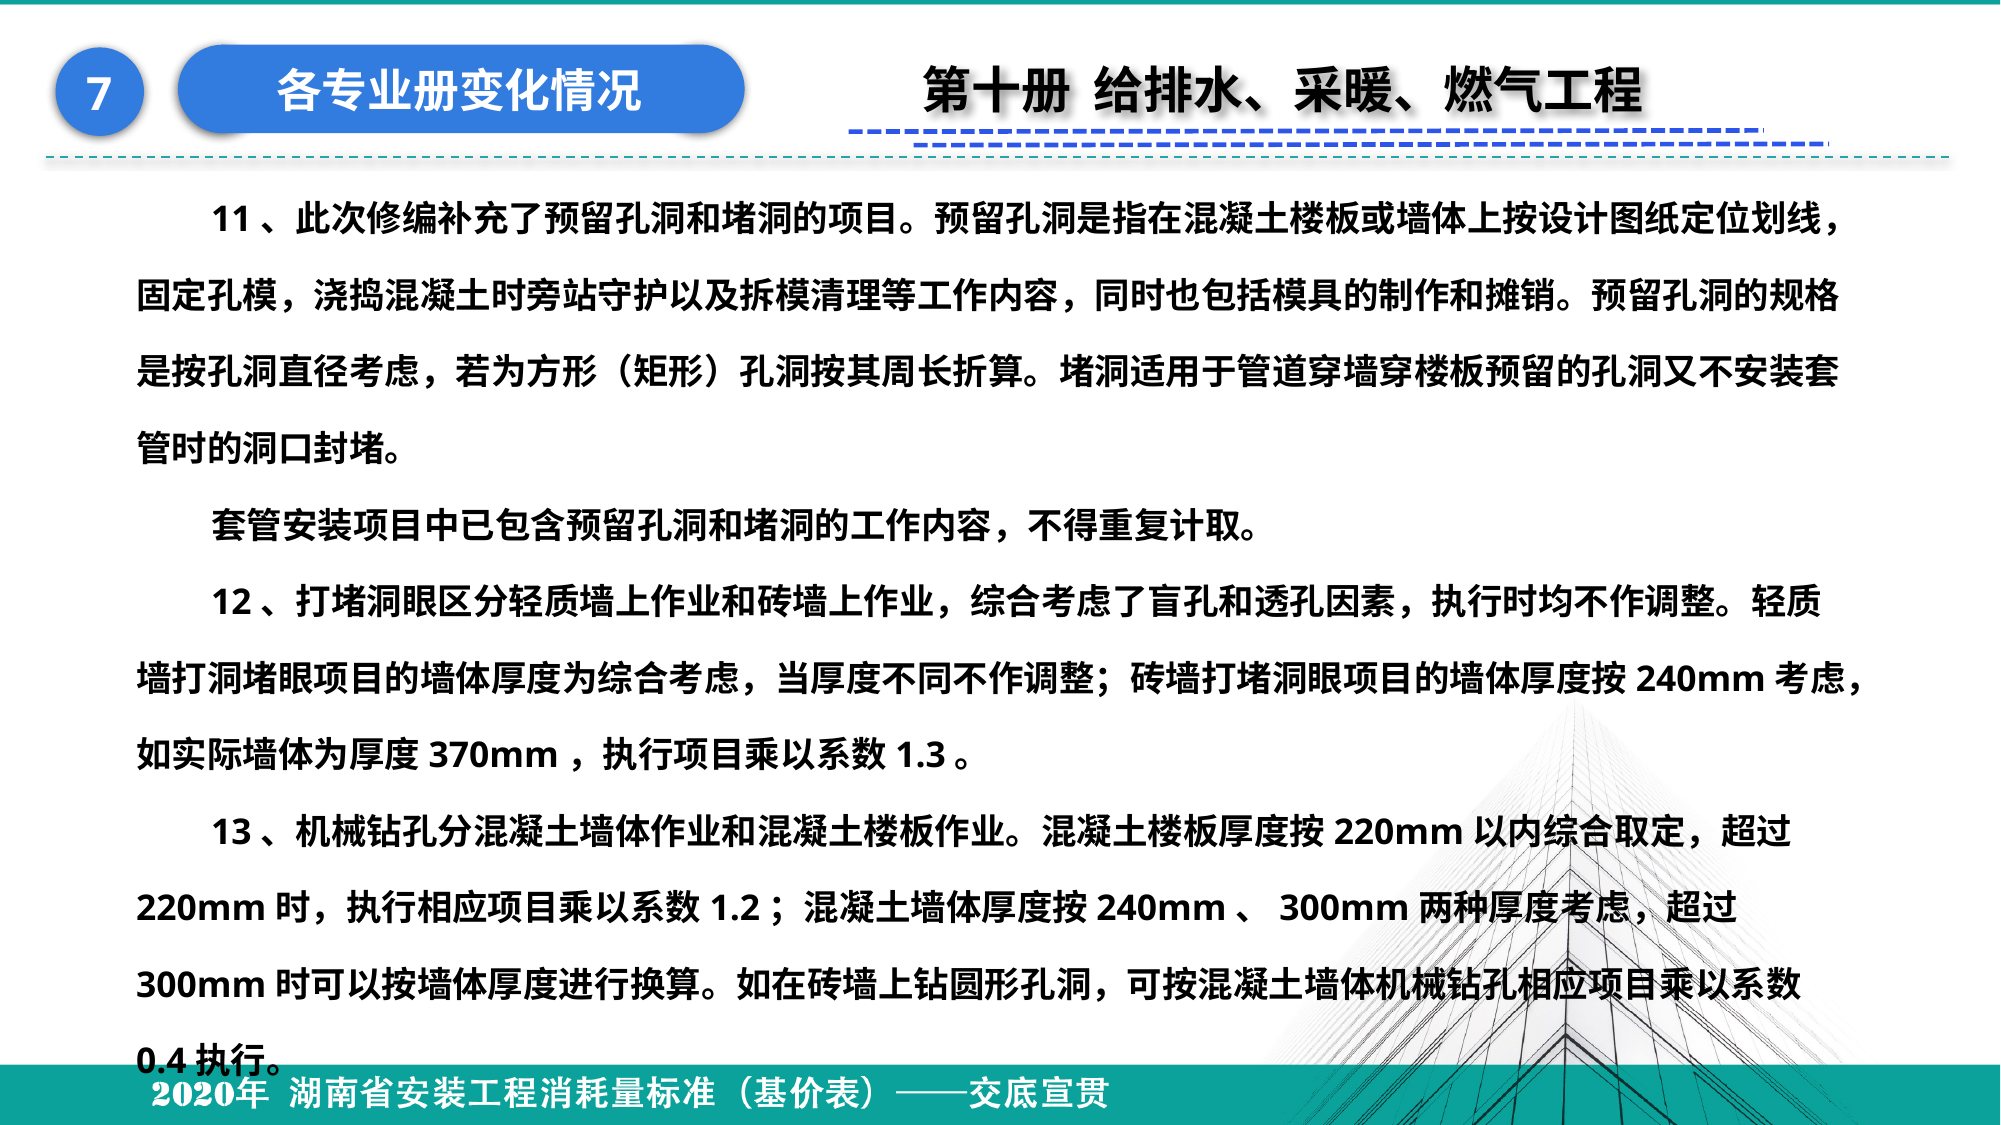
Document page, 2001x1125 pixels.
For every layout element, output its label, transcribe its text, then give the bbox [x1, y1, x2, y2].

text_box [45, 44, 1955, 158]
slide_number [1918, 0, 2000, 52]
text_box 11、此次修编补充了预留孔洞和堵洞的项目。预留孔洞是指在混凝土楼板或墙体上按设计图纸定位划线，固定孔模，浇捣混凝土时旁站守护以及拆模清理等工作内容，同时也包括模具的制作和摊销。预留孔洞的规格是按孔洞直径考虑，若为方形（矩形）孔洞按其周长折算。堵洞适用于管道穿墙穿楼板预留的孔洞又不安装套管时的洞口封堵。 套管安装项目中已包含预留孔洞和堵洞的工作内容，不得重复计取。 12、打堵洞眼区分轻质墙上作业和砖墙上作业，综合考虑了盲孔和透孔因素，执行时均不作调整。轻质墙打洞堵眼项目的墙体厚度为综合考虑，当厚度不同不作调整；砖墙打堵洞眼项目的墙体厚度按240mm考虑，如实际墙体为厚度370mm，执行项目乘以系数1.3。 13、机械钻孔分混凝土墙体作业和混凝土楼板作业。混凝土楼板厚度按220mm以内综合取定，超过220mm时，执行相应项目乘以系数1.2；混凝土墙体厚度按240mm、300mm两种厚度考虑，超过300mm时可以按墙体厚度进行换算。如在砖墙上钻圆形孔洞，可按混凝土墙体机械钻孔相应项目乘以系数0.4执行。 [121, 158, 1864, 1089]
picture [0, 0, 2001, 1125]
